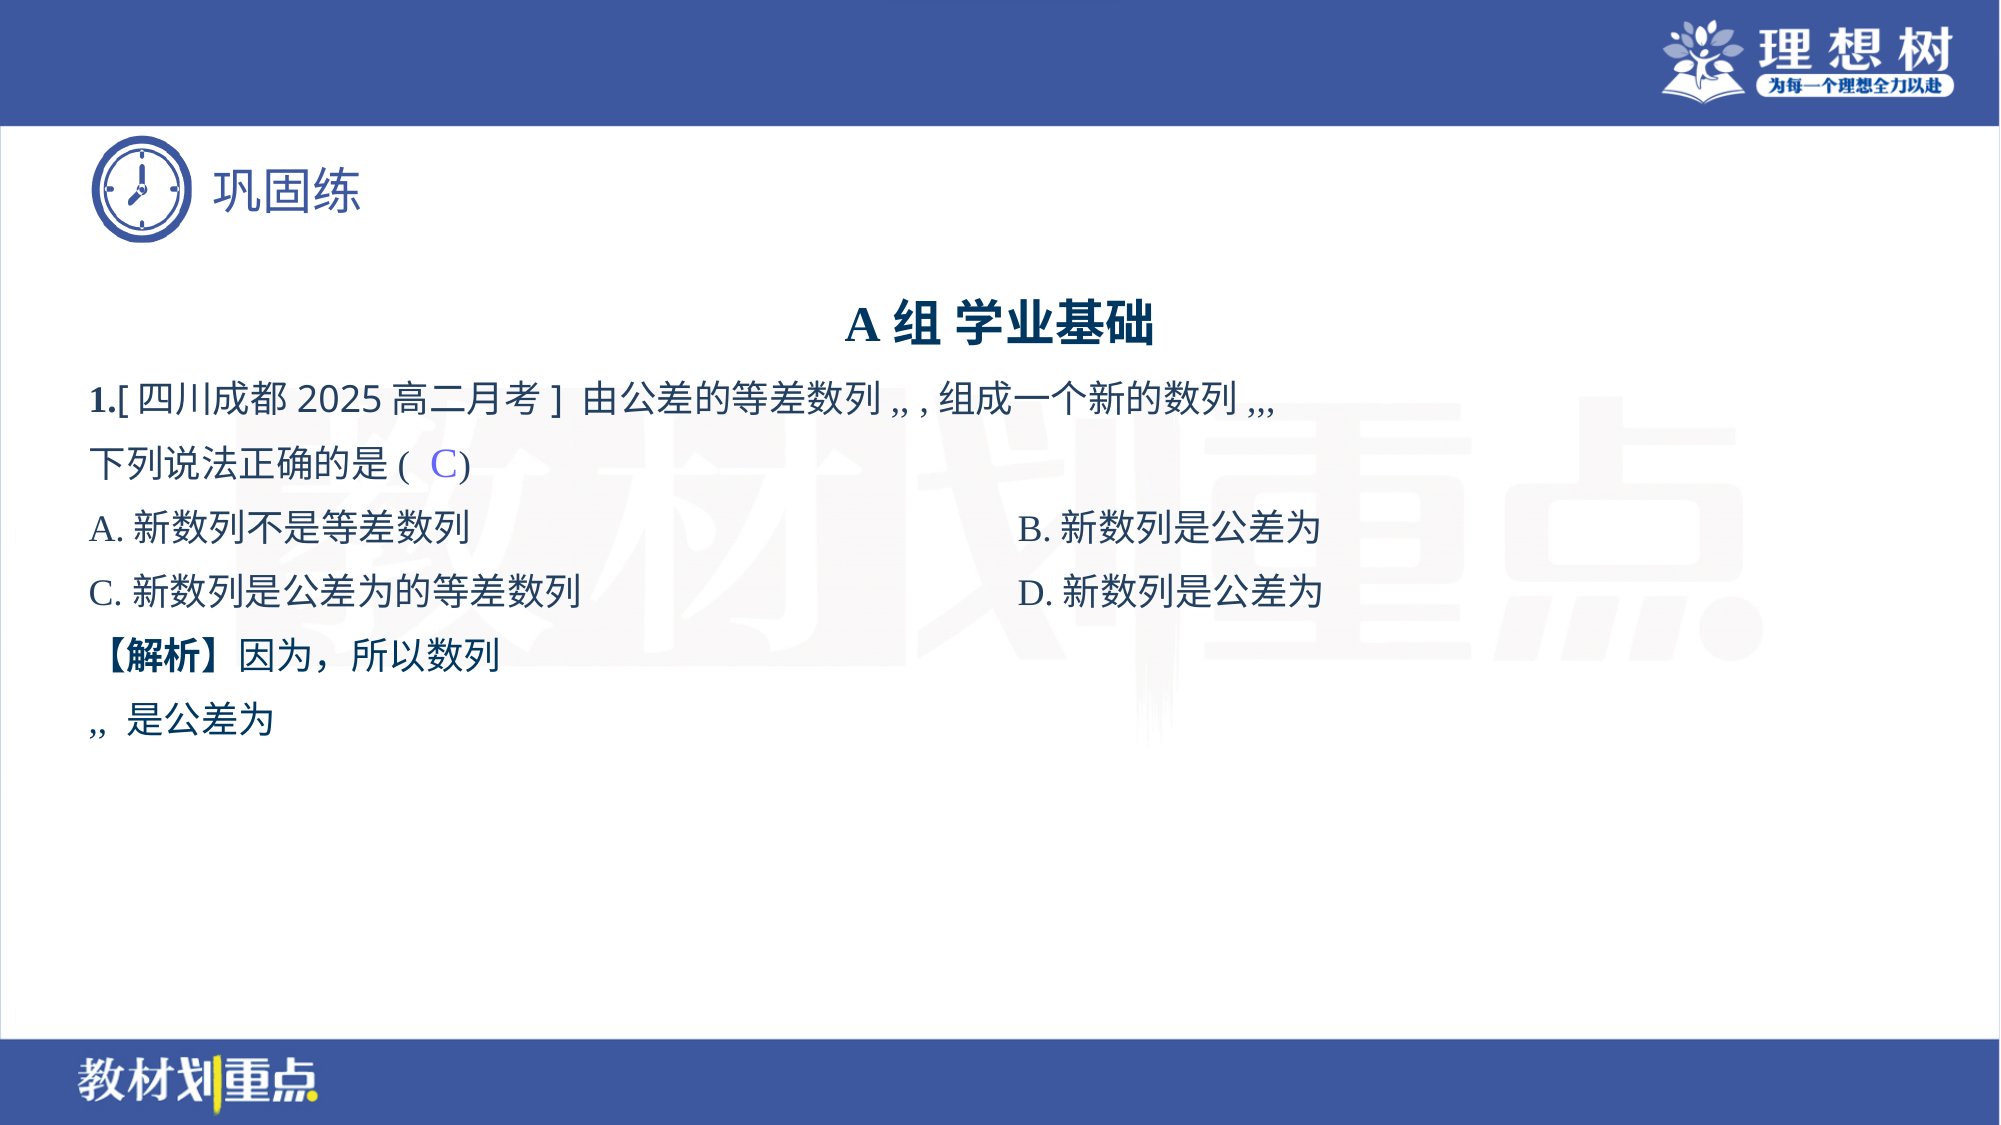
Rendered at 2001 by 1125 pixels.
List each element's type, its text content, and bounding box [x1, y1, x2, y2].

text_box A组 学业基础 [88, 263, 1911, 411]
text_box 巩固练 [212, 146, 509, 232]
text_box C [415, 433, 474, 484]
picture [0, 0, 2000, 1125]
